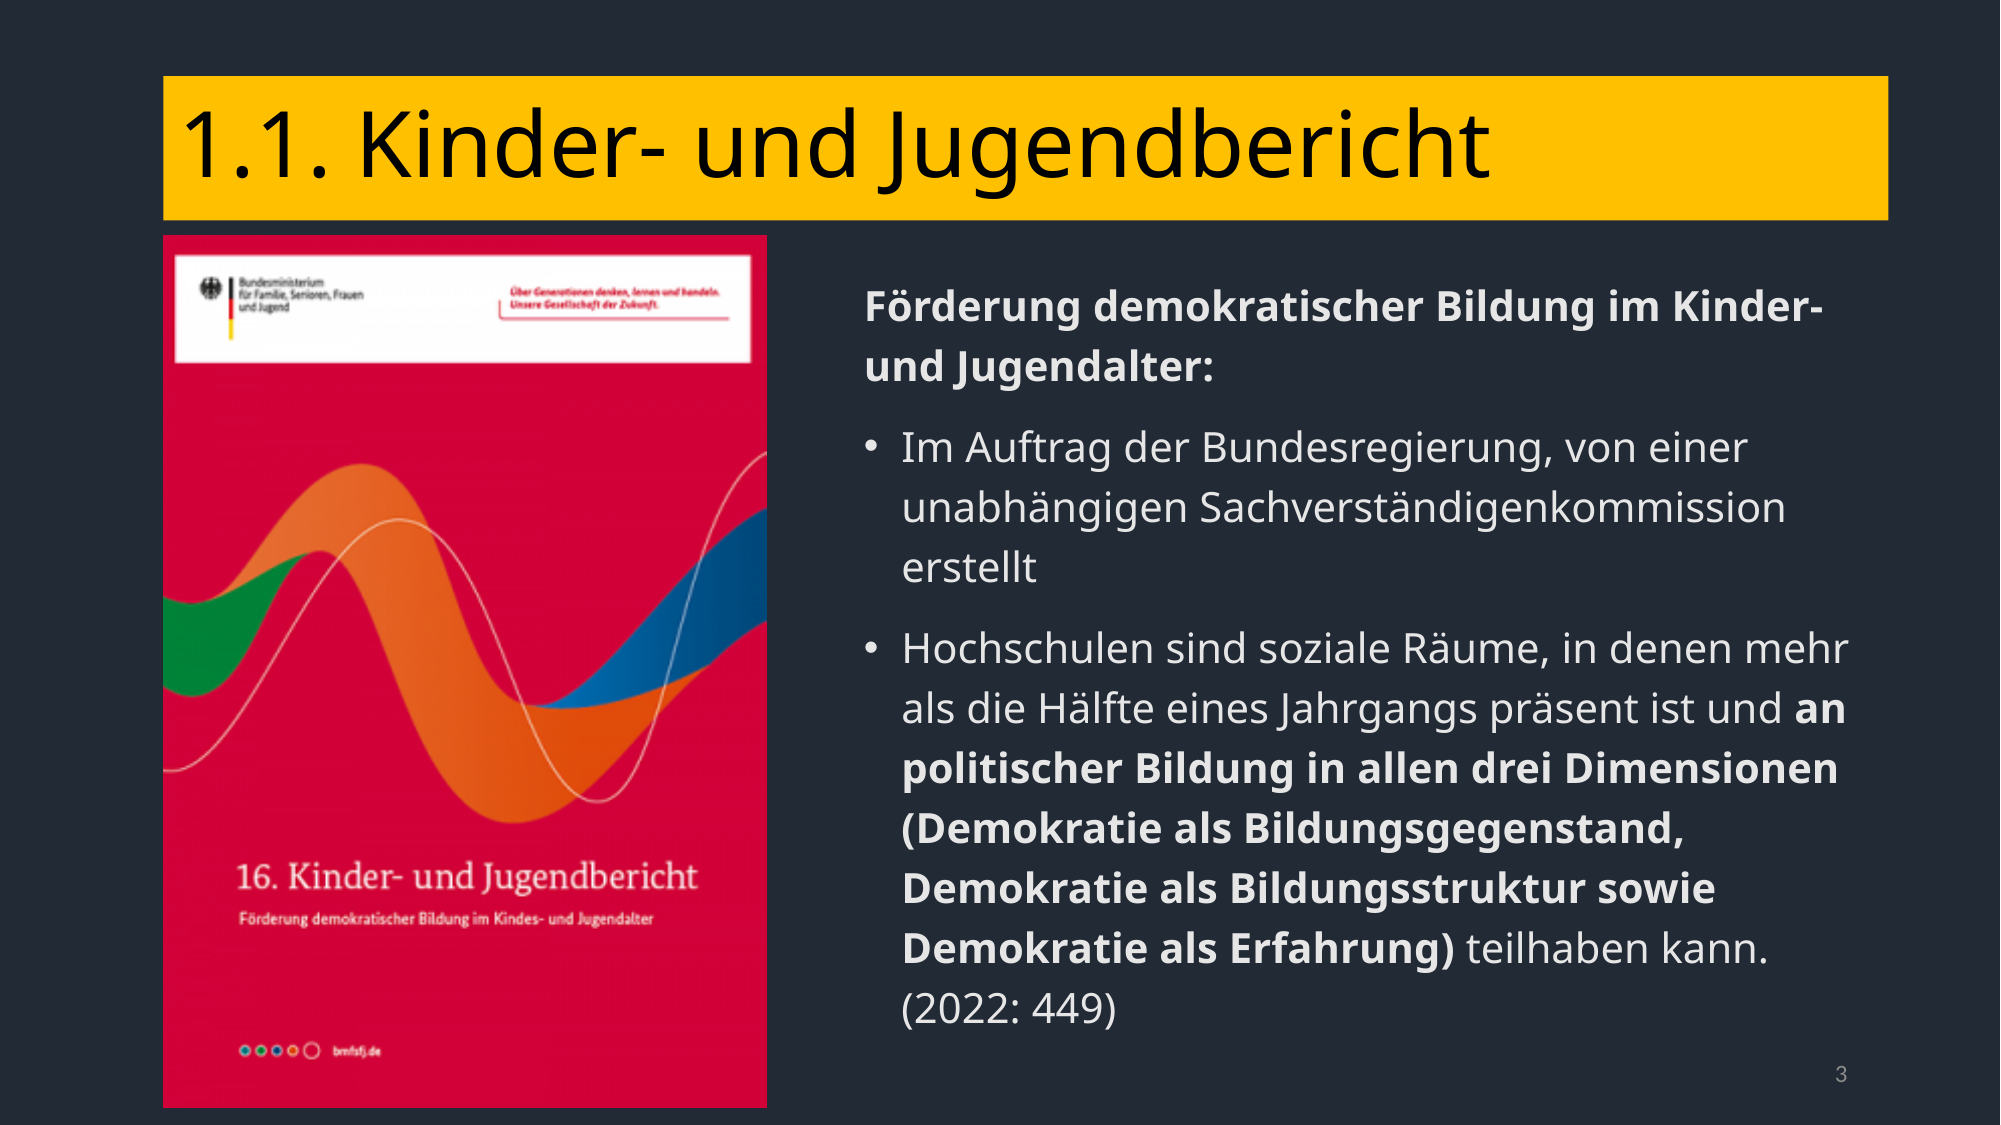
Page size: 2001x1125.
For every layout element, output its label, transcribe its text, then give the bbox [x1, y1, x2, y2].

slide_number 3 [1412, 1042, 1863, 1103]
text_box Förderung demokratischer Bildung im Kinder- und Jugendalter: Im Auftrag der Bundesregierung, von einer unabhängigen Sachverständigenkommission erstellt Hochschulen sind soziale Räume, in denen mehr als die Hälfte eines Jahrgangs präsent ist und an politischer Bildung in allen drei Dimensionen (Demokratie als Bildungsgegenstand, Demokratie als Bildungsstruktur sowie Demokratie als Erfahrung) teilhaben kann. (2022: 449) Quelle: https://www.bmfsfj.de/bmfsfj/service/publikationen/16-kinder-und-jugendbericht-162238 [848, 262, 1889, 1001]
title 1.1. Kinder- und Jugendbericht [163, 76, 1889, 221]
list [163, 235, 767, 1108]
